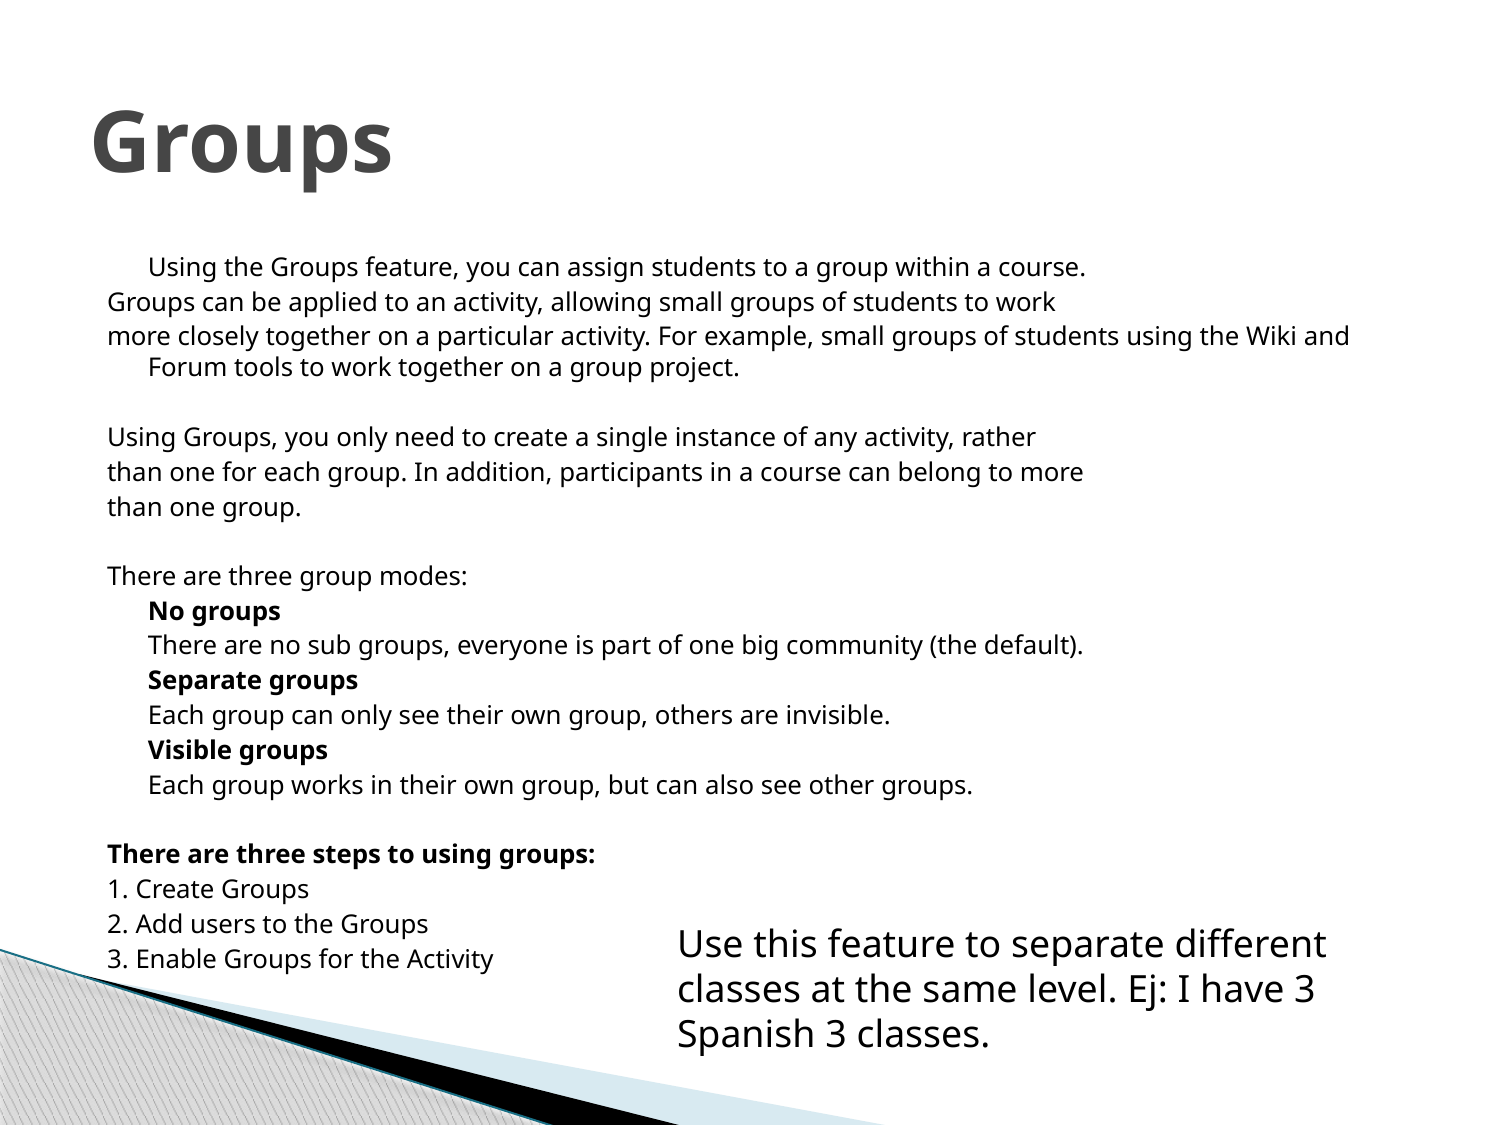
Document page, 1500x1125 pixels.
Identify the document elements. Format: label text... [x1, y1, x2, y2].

list Using the Groups feature, you can assign students to a group within a course. Groups can be applied to an activity, allowing small groups of students to work more closely together on a particular activity. For example, small groups of students using the Wiki and Forum tools to work together on a group project. Using Groups, you only need to create a single instance of any activity, rather than one for each group. In addition, participants in a course can belong to more than one group. There are three group modes: No groups There are no sub groups, everyone is part of one big community (the default). Separate groups Each group can only see their own group, others are invisible. Visible groups Each group works in their own group, but can also see other groups. There are three steps to using groups: 1. Create Groups 2. Add users to the Groups 3. Enable Groups for the Activity [75, 243, 1425, 986]
text_box Use this feature to separate different classes at the same level. Ej: I have 3 Spanish 3 classes. [662, 912, 1400, 1063]
title Groups [75, 45, 1425, 233]
